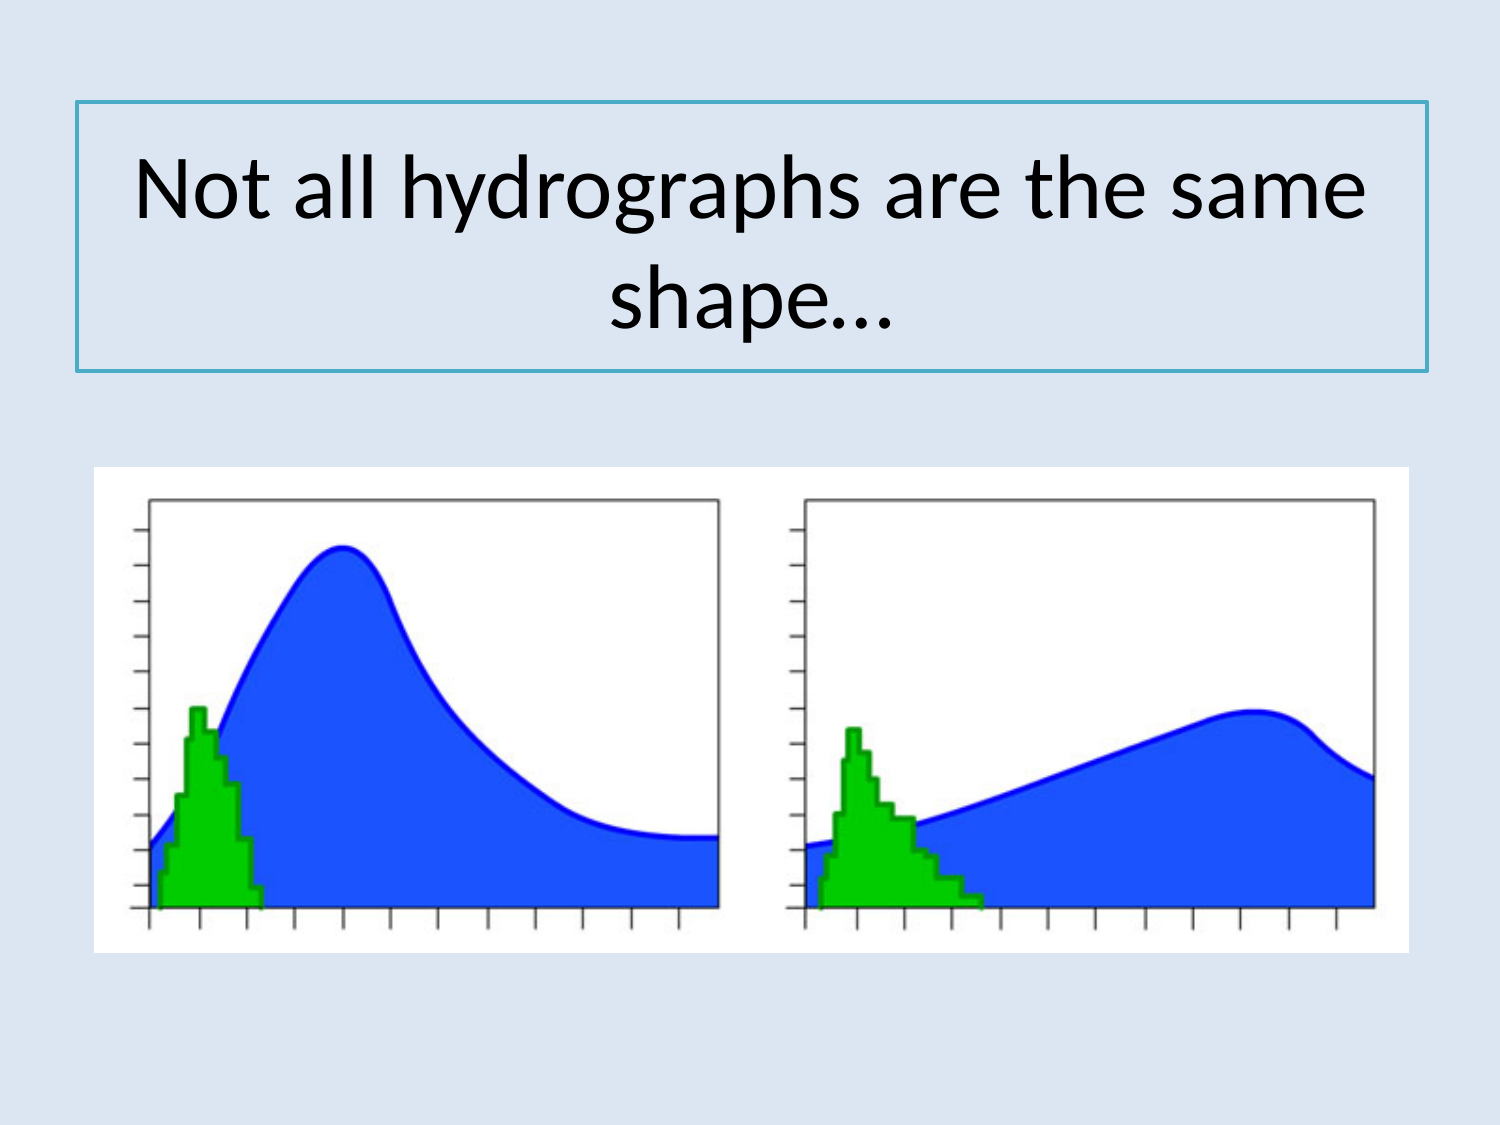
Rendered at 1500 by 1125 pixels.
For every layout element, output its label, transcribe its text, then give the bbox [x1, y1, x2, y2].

picture [94, 467, 1410, 953]
title Not all hydrographs are the same shape… [75, 100, 1429, 373]
